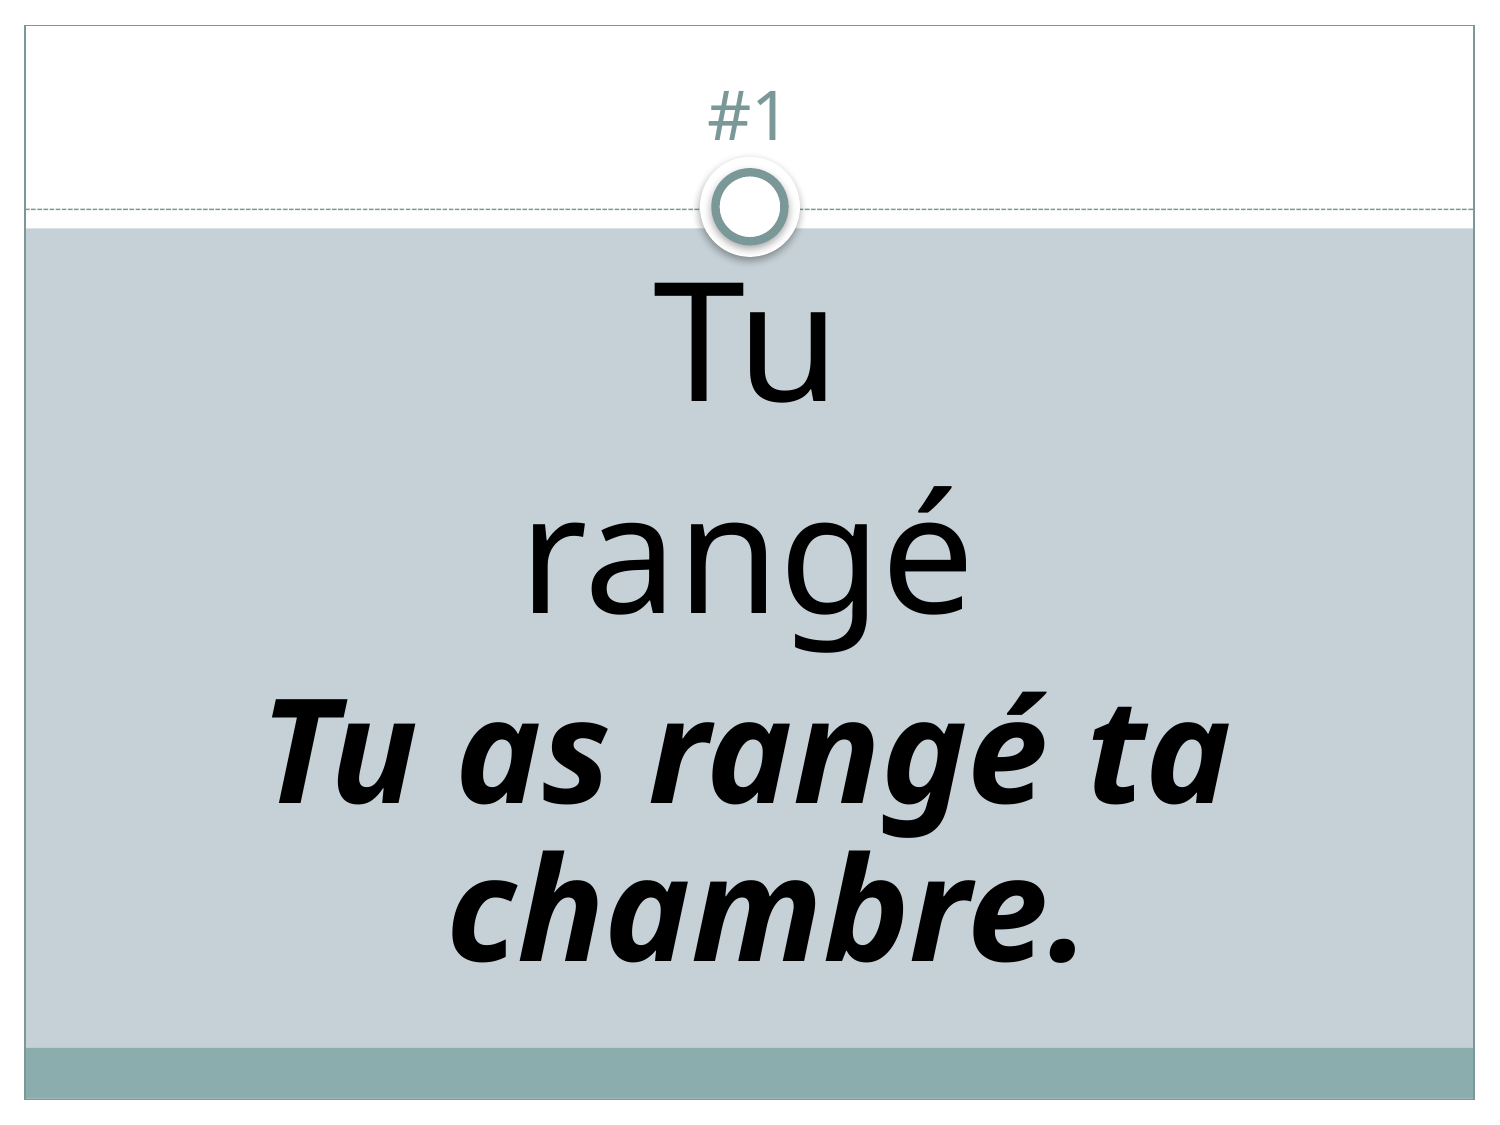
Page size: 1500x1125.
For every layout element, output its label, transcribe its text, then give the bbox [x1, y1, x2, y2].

title #1 [49, 37, 1450, 162]
list Tu rangé Tu as rangé ta chambre. [49, 250, 1445, 1001]
